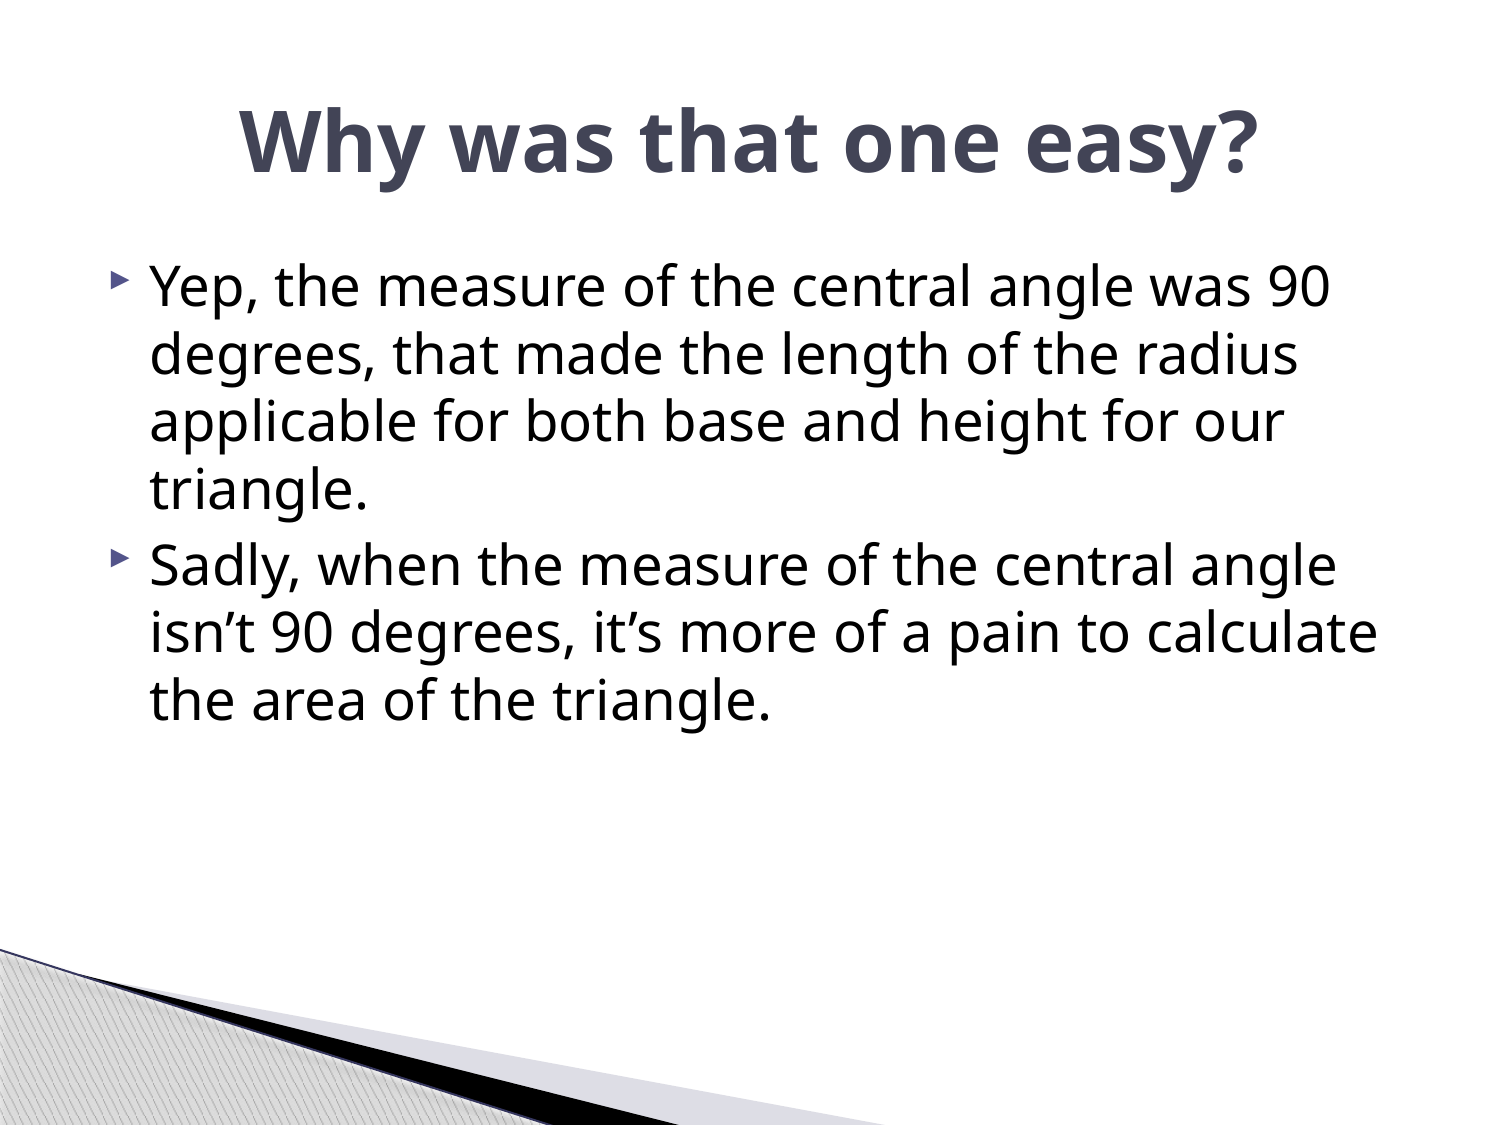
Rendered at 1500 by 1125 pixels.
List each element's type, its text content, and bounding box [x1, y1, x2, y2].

title Why was that one easy? [75, 45, 1425, 233]
list Yep, the measure of the central angle was 90 degrees, that made the length of the radius applicable for both base and height for our triangle. Sadly, when the measure of the central angle isn’t 90 degrees, it’s more of a pain to calculate the area of the triangle. [75, 243, 1425, 986]
